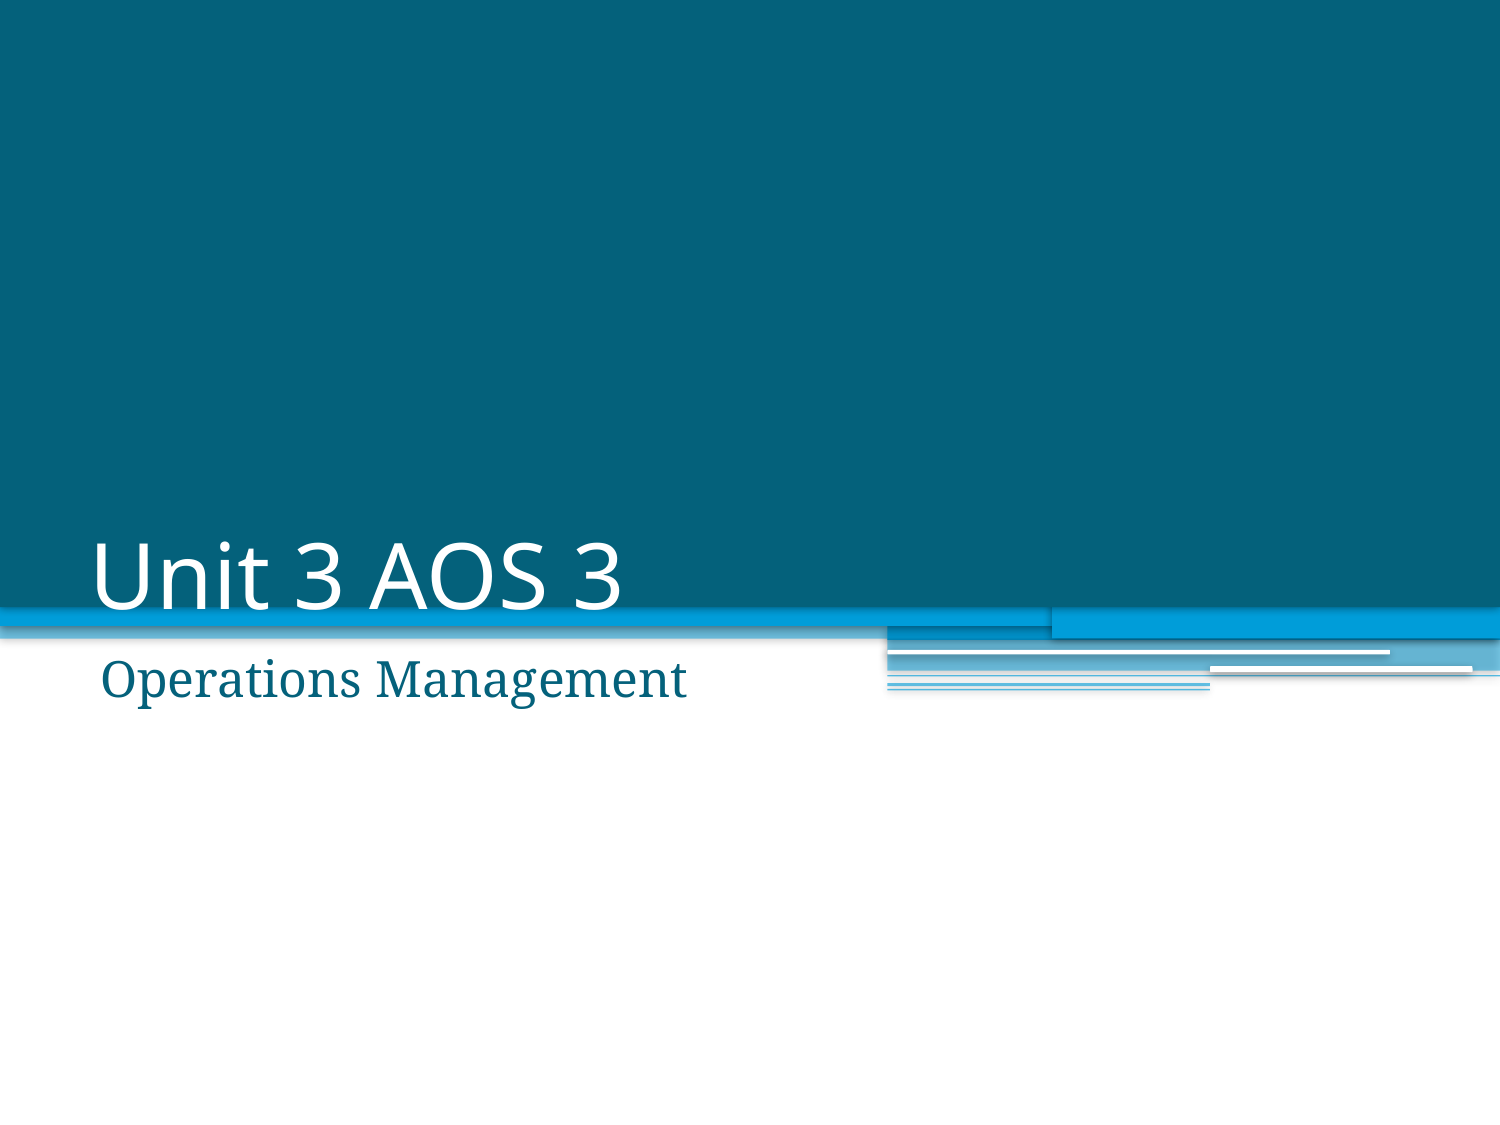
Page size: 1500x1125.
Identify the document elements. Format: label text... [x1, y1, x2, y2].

subtitle Operations Management [75, 639, 888, 928]
title Unit 3 AOS 3 [75, 394, 1463, 636]
